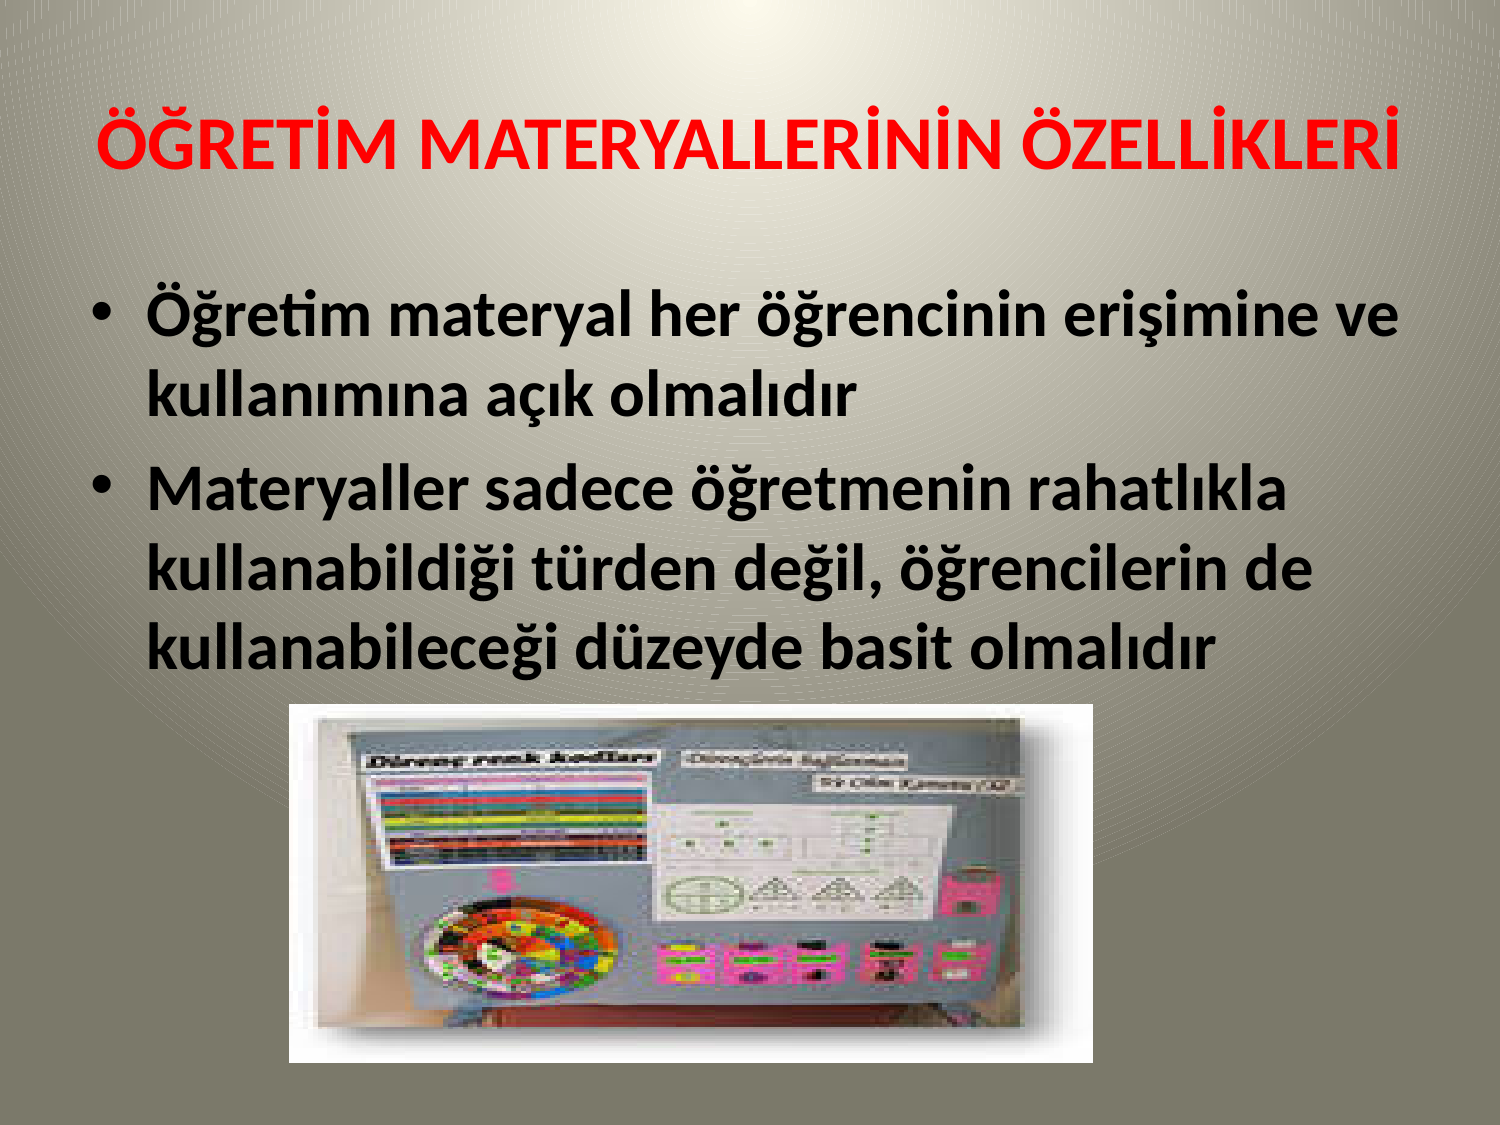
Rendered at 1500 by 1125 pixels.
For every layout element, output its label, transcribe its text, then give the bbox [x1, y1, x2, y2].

picture [288, 703, 1093, 1064]
list Öğretim materyal her öğrencinin erişimine ve kullanımına açık olmalıdır Materyaller sadece öğretmenin rahatlıkla kullanabildiği türden değil, öğrencilerin de kullanabileceği düzeyde basit olmalıdır [75, 262, 1425, 1005]
title ÖĞRETİM MATERYALLERİNİN ÖZELLİKLERİ [75, 45, 1425, 233]
